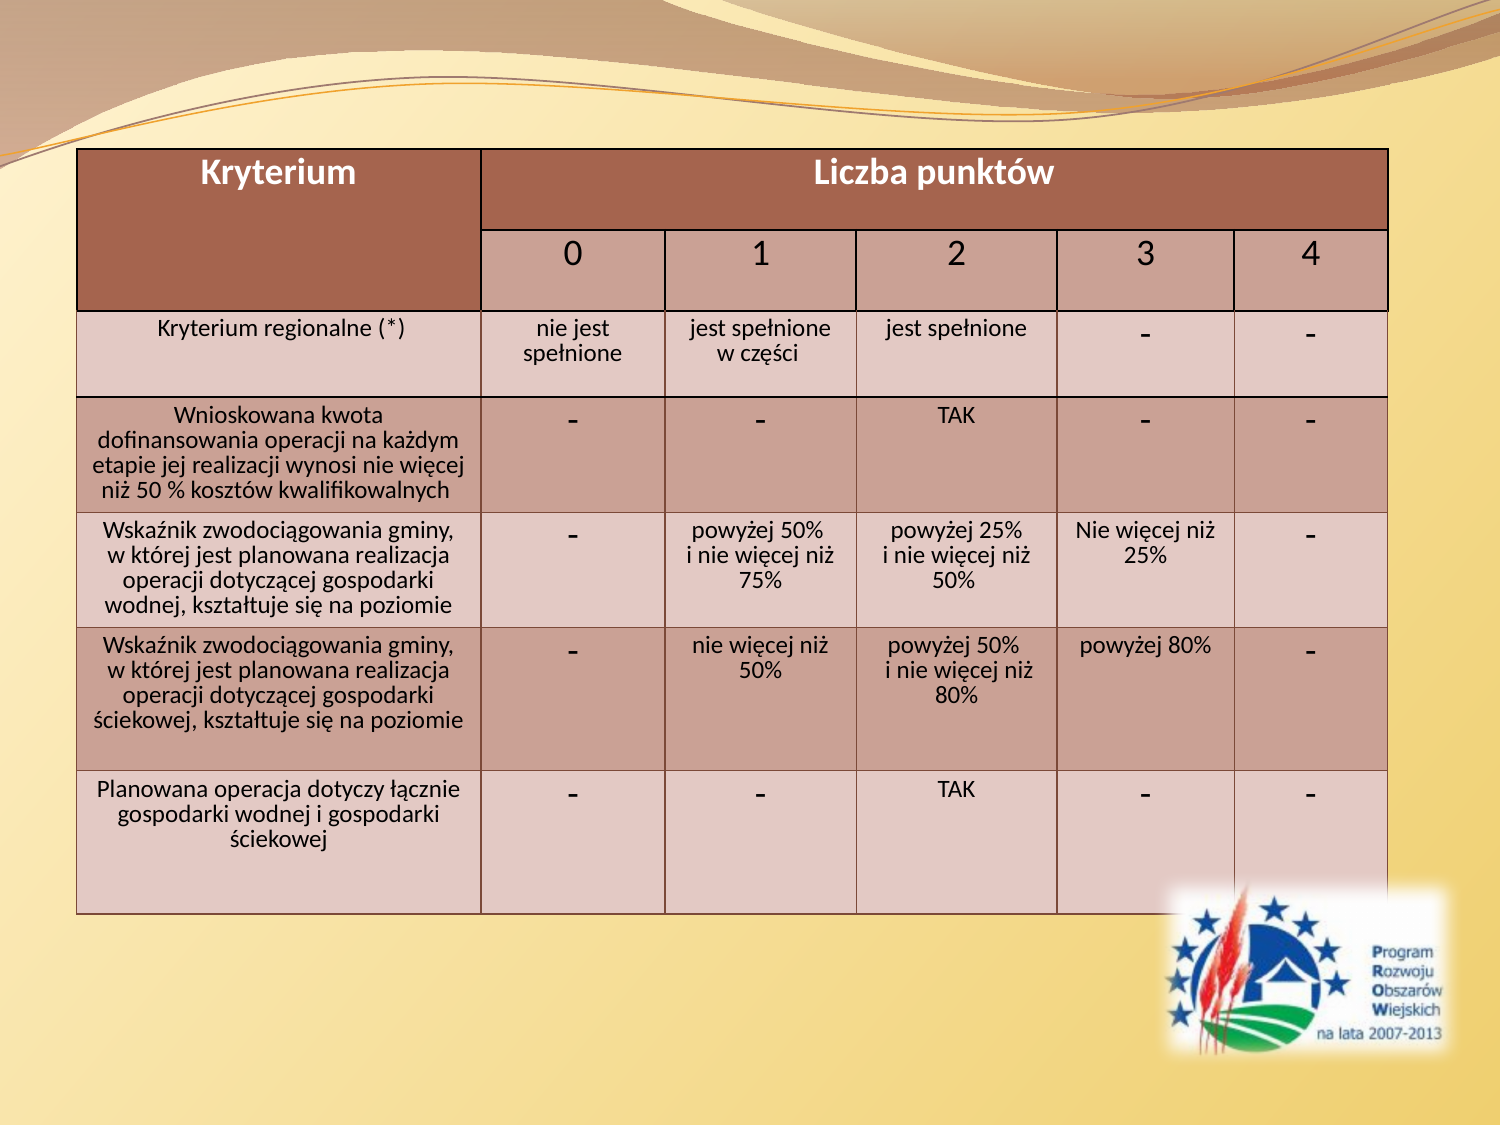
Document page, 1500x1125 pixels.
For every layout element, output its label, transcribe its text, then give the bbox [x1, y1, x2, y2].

table_cell jest spełnione [857, 312, 1056, 396]
table_cell Nie więcej niż 25% [1058, 513, 1234, 627]
table_cell jest spełnione w części [666, 312, 856, 396]
table_cell TAK [857, 398, 1056, 512]
table_header Kryterium [78, 150, 480, 310]
table_cell - [1058, 312, 1234, 396]
table_cell powyżej 80% [1058, 628, 1234, 770]
table_cell powyżej 50% i nie więcej niż 80% [857, 628, 1056, 770]
table_cell 3 [1058, 231, 1233, 310]
table_cell Kryterium regionalne (*) [77, 312, 480, 396]
table_cell - [666, 771, 856, 913]
table_cell Planowana operacja dotyczy łącznie gospodarki wodnej i gospodarki ściekowej [77, 771, 480, 913]
table_cell TAK [857, 771, 1056, 913]
table_cell - [482, 771, 664, 913]
table_cell Wnioskowana kwota dofinansowania operacji na każdym etapie jej realizacji wynosi nie więcej niż 50 % kosztów kwalifikowalnych [77, 398, 480, 512]
table_cell nie jest spełnione [482, 312, 664, 396]
table_cell - [482, 513, 664, 627]
table_cell 1 [666, 231, 855, 310]
table_cell Wskaźnik zwodociągowania gminy, w której jest planowana realizacja operacji dotyczącej gospodarki wodnej, kształtuje się na poziomie [77, 513, 480, 627]
table_cell - [1235, 398, 1387, 512]
table_cell - [666, 398, 856, 512]
table_cell powyżej 50% i nie więcej niż 75% [666, 513, 856, 627]
table_header Liczba punktów [482, 150, 1387, 229]
table_cell 2 [857, 231, 1056, 310]
table_cell - [482, 398, 664, 512]
table_cell nie więcej niż 50% [666, 628, 856, 770]
table_cell - [1235, 628, 1387, 770]
table_cell - [1235, 771, 1387, 868]
table_cell - [1235, 312, 1387, 396]
table_cell - [1058, 771, 1234, 913]
picture [1151, 869, 1465, 1069]
table_cell Wskaźnik zwodociągowania gminy, w której jest planowana realizacja operacji dotyczącej gospodarki ściekowej, kształtuje się na poziomie [77, 628, 480, 770]
table_cell - [482, 628, 664, 770]
table_cell powyżej 25% i nie więcej niż 50% [857, 513, 1056, 627]
table_cell - [1235, 513, 1387, 627]
table_cell 0 [482, 231, 664, 310]
table_cell 4 [1235, 231, 1387, 310]
table_cell - [1058, 398, 1234, 512]
